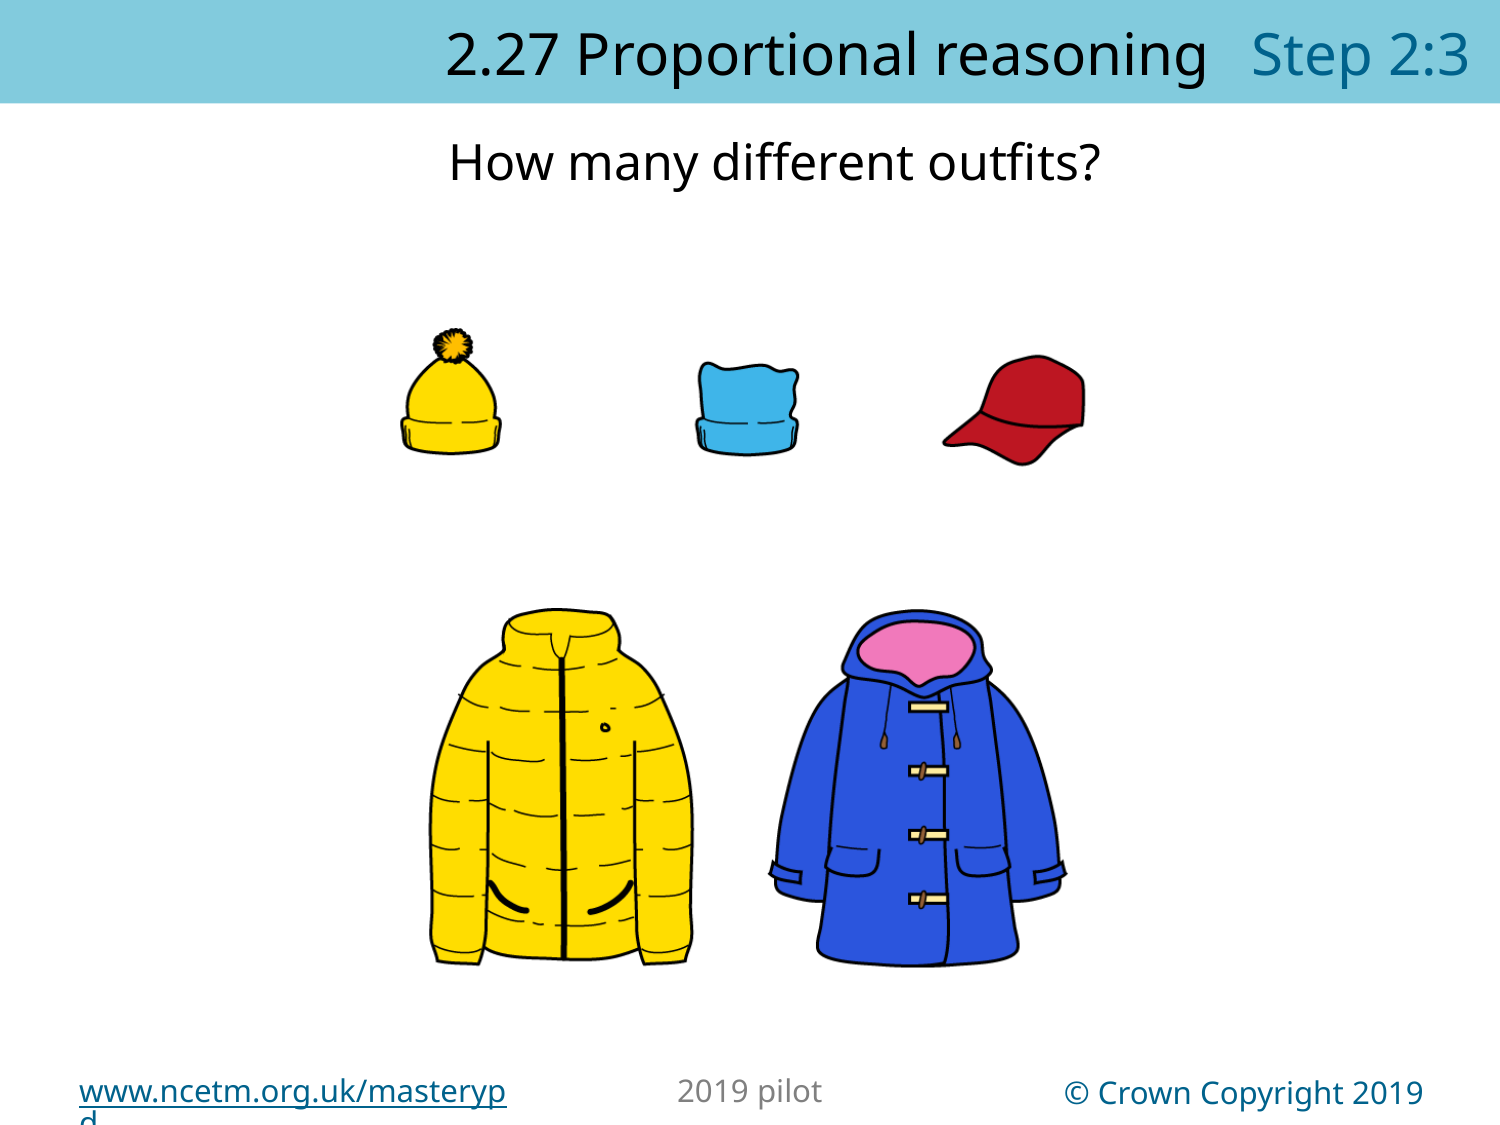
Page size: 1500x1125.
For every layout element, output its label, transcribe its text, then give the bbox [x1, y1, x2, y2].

list 2.27 Proportional reasoning Step 2:3 [0, 0, 1500, 104]
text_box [387, 328, 1113, 985]
text_box How many different outfits? [433, 123, 1117, 199]
